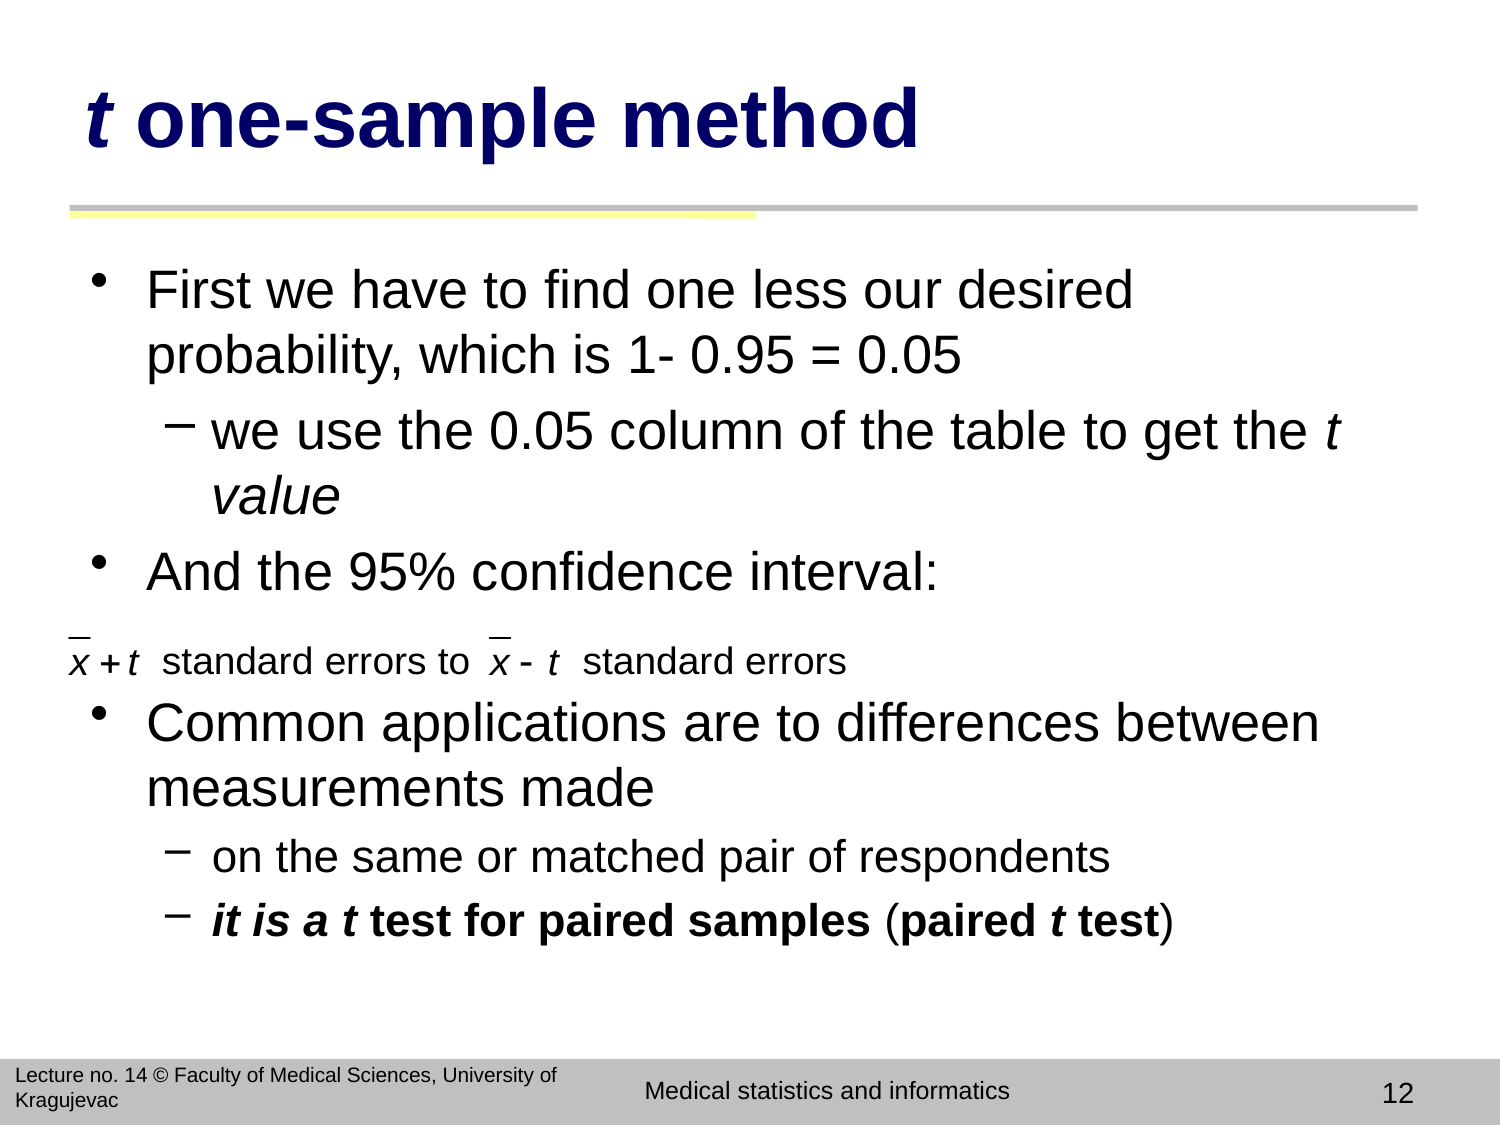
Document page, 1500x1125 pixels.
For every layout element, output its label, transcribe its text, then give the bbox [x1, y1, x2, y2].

footer Medical statistics and informatics [512, 1066, 1144, 1125]
title t one-sample method [69, 19, 1426, 208]
list First we have to find one less our desired probability, which is 1- 0.95 = 0.05 we use the 0.05 column of the table to get the t value And the 95% confidence interval: Common applications are to differences between measurements made on the same or matched pair of respondents it is a t test for paired samples (paired t test) [74, 246, 1415, 603]
slide_number Lecture no. 14 © Faculty of Medical Sciences, University of Kragujevac [0, 1053, 625, 1108]
list First we have to find one less our desired probability, which is 1- 0.95 = 0.05 we use the 0.05 column of the table to get the t value And the 95% confidence interval: Common applications are to differences between measurements made on the same or matched pair of respondents it is a t test for paired samples (paired t test) [74, 698, 1415, 1023]
slide_number 12 [1164, 1066, 1430, 1125]
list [60, 605, 1500, 687]
